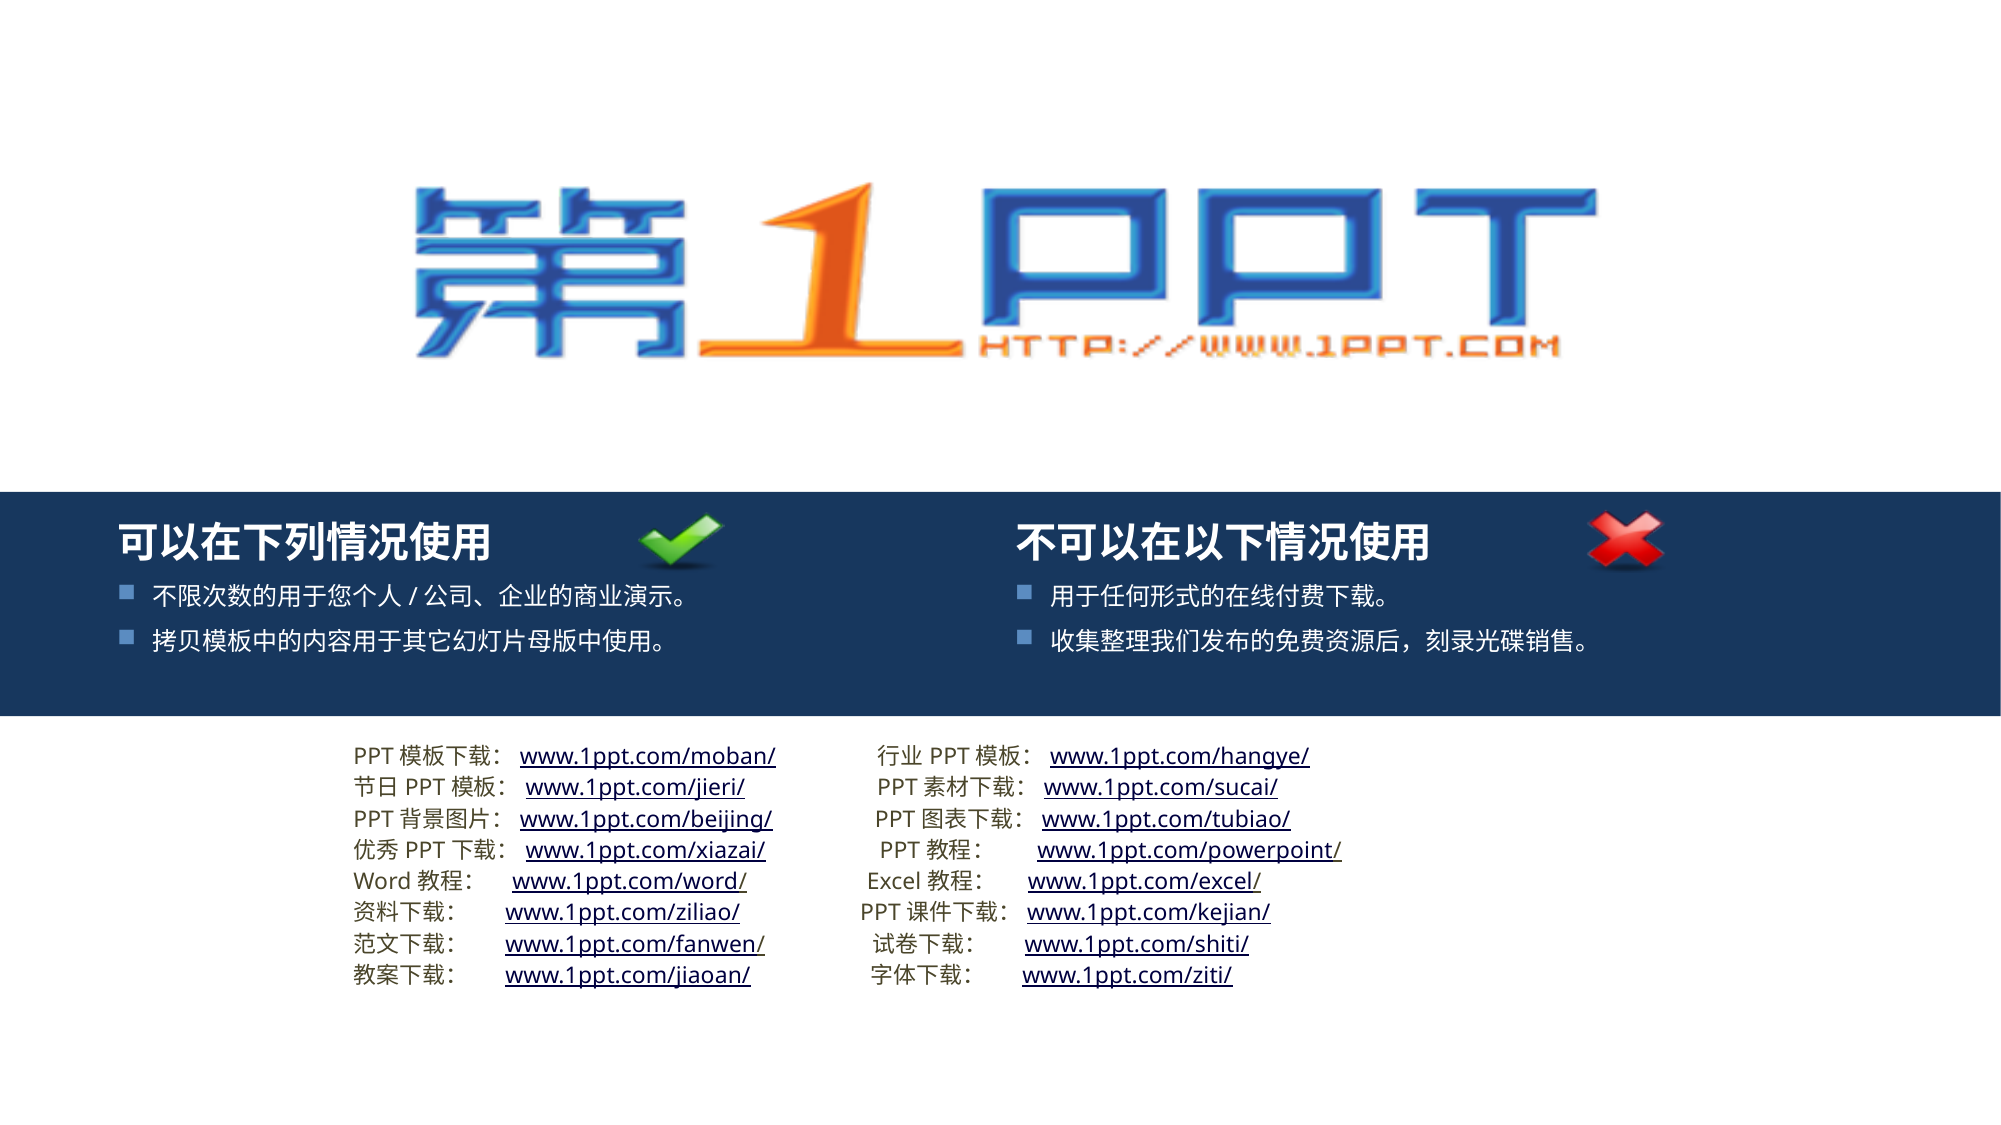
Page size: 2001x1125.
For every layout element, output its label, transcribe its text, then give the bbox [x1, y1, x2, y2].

text_box PPT模板下载：www.1ppt.com/moban/ 行业PPT模板：www.1ppt.com/hangye/ 节日PPT模板：www.1ppt.com/jieri/ PPT素材下载：www.1ppt.com/sucai/ PPT背景图片：www.1ppt.com/beijing/ PPT图表下载：www.1ppt.com/tubiao/ 优秀PPT下载：www.1ppt.com/xiazai/ PPT教程： www.1ppt.com/powerpoint/ Word教程： www.1ppt.com/word/ Excel教程： www.1ppt.com/excel/ 资料下载： www.1ppt.com/ziliao/ PPT课件下载：www.1ppt.com/kejian/ 范文下载： www.1ppt.com/fanwen/ 试卷下载： www.1ppt.com/shiti/ 教案下载： www.1ppt.com/jiaoan/ 字体下载： www.1ppt.com/ziti/ [337, 762, 1753, 1008]
text_box 不可以在以下情况使用 用于任何形式的在线付费下载。 收集整理我们发布的免费资源后，刻录光碟销售。 [1000, 508, 1899, 762]
picture [179, 51, 1868, 492]
picture [637, 507, 725, 573]
picture [1582, 507, 1670, 573]
text_box 可以在下列情况使用 不限次数的用于您个人/公司、企业的商业演示。 拷贝模板中的内容用于其它幻灯片母版中使用。 [102, 508, 1001, 774]
text_box [0, 491, 2001, 717]
